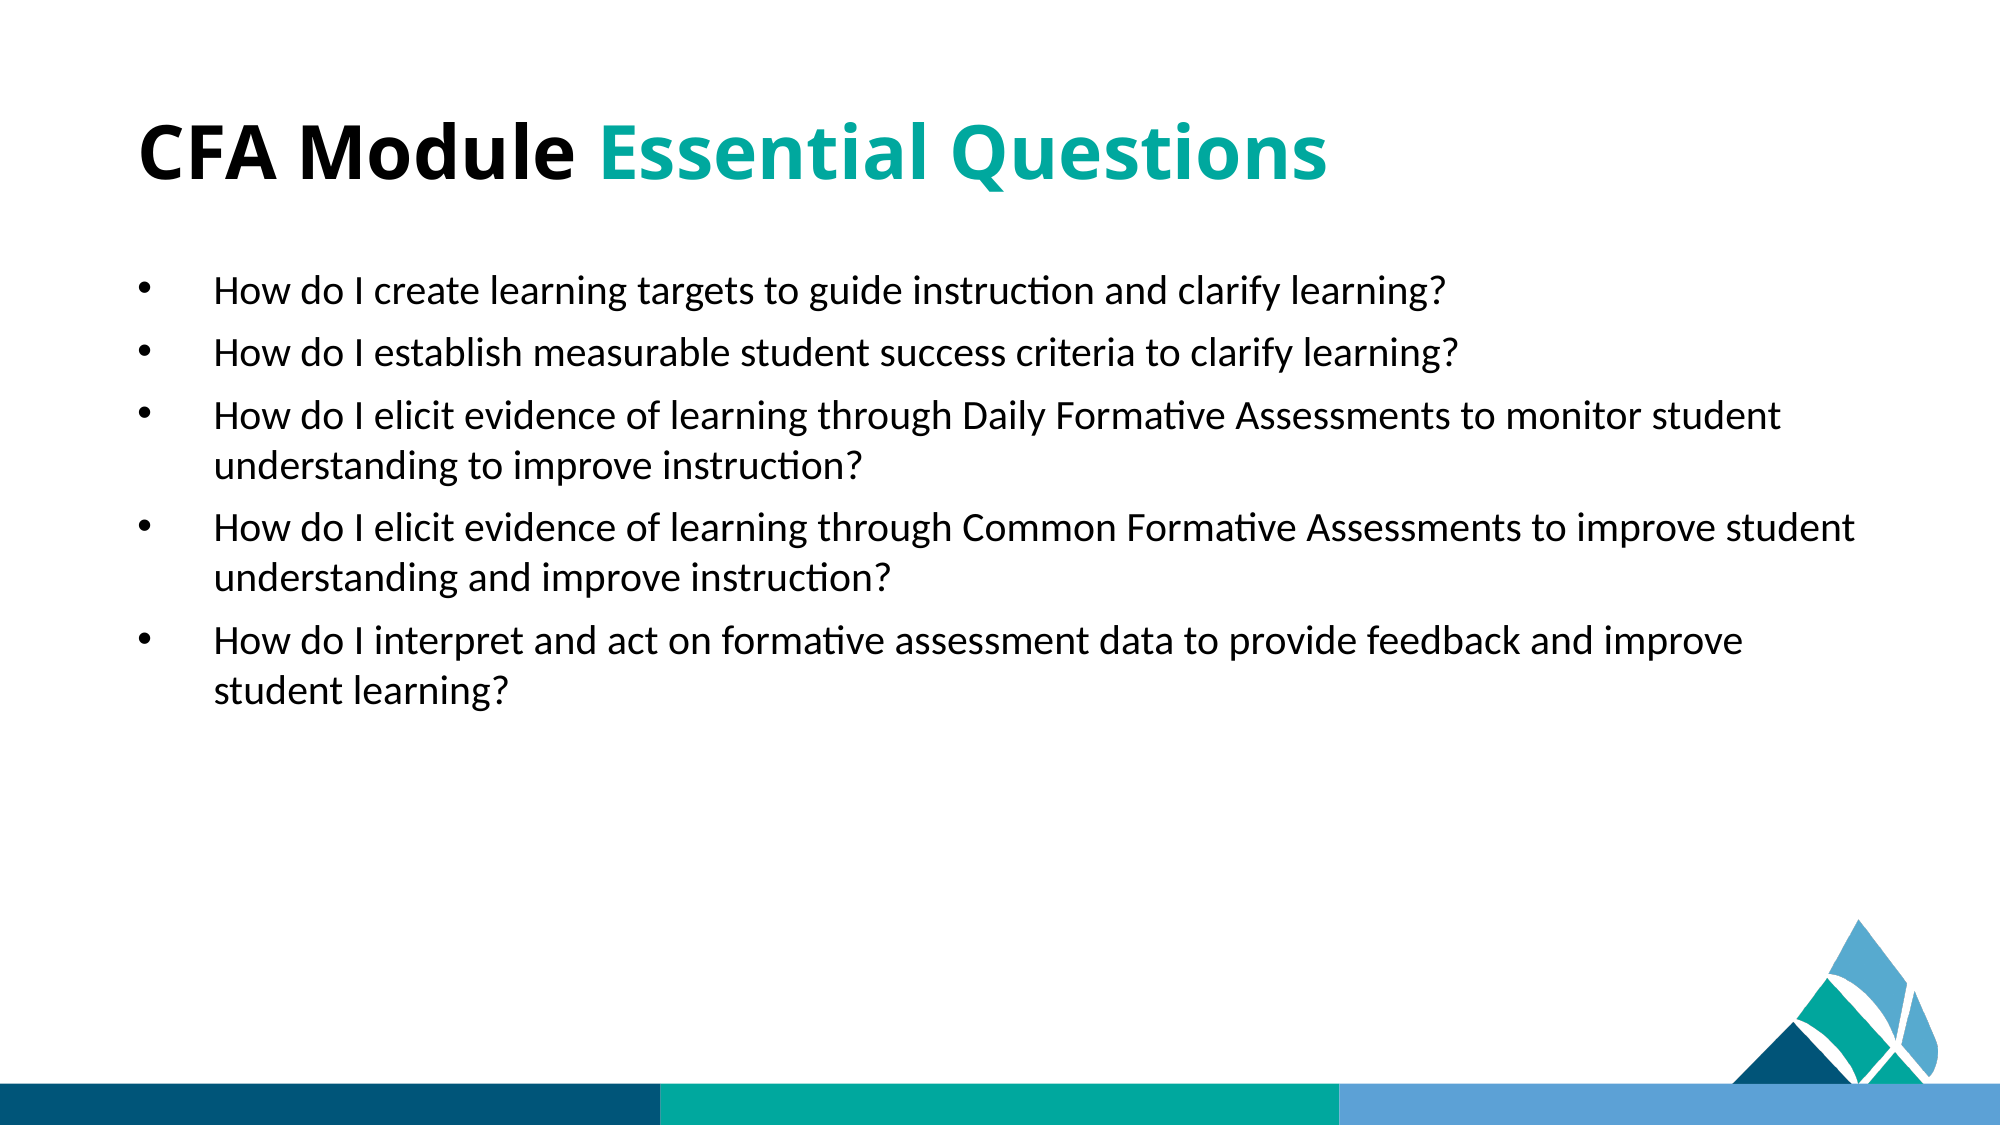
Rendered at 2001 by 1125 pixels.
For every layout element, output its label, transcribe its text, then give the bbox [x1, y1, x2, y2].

picture [1732, 919, 1938, 1084]
list How do I create learning targets to guide instruction and clarify learning? How do I establish measurable student success criteria to clarify learning? How do I elicit evidence of learning through Daily Formative Assessments to monitor student understanding to improve instruction? How do I elicit evidence of learning through Common Formative Assessments to improve student understanding and improve instruction? How do I interpret and act on formative assessment data to provide feedback and improve student learning? [137, 262, 1863, 931]
title CFA Module Essential Questions [137, 59, 1863, 240]
